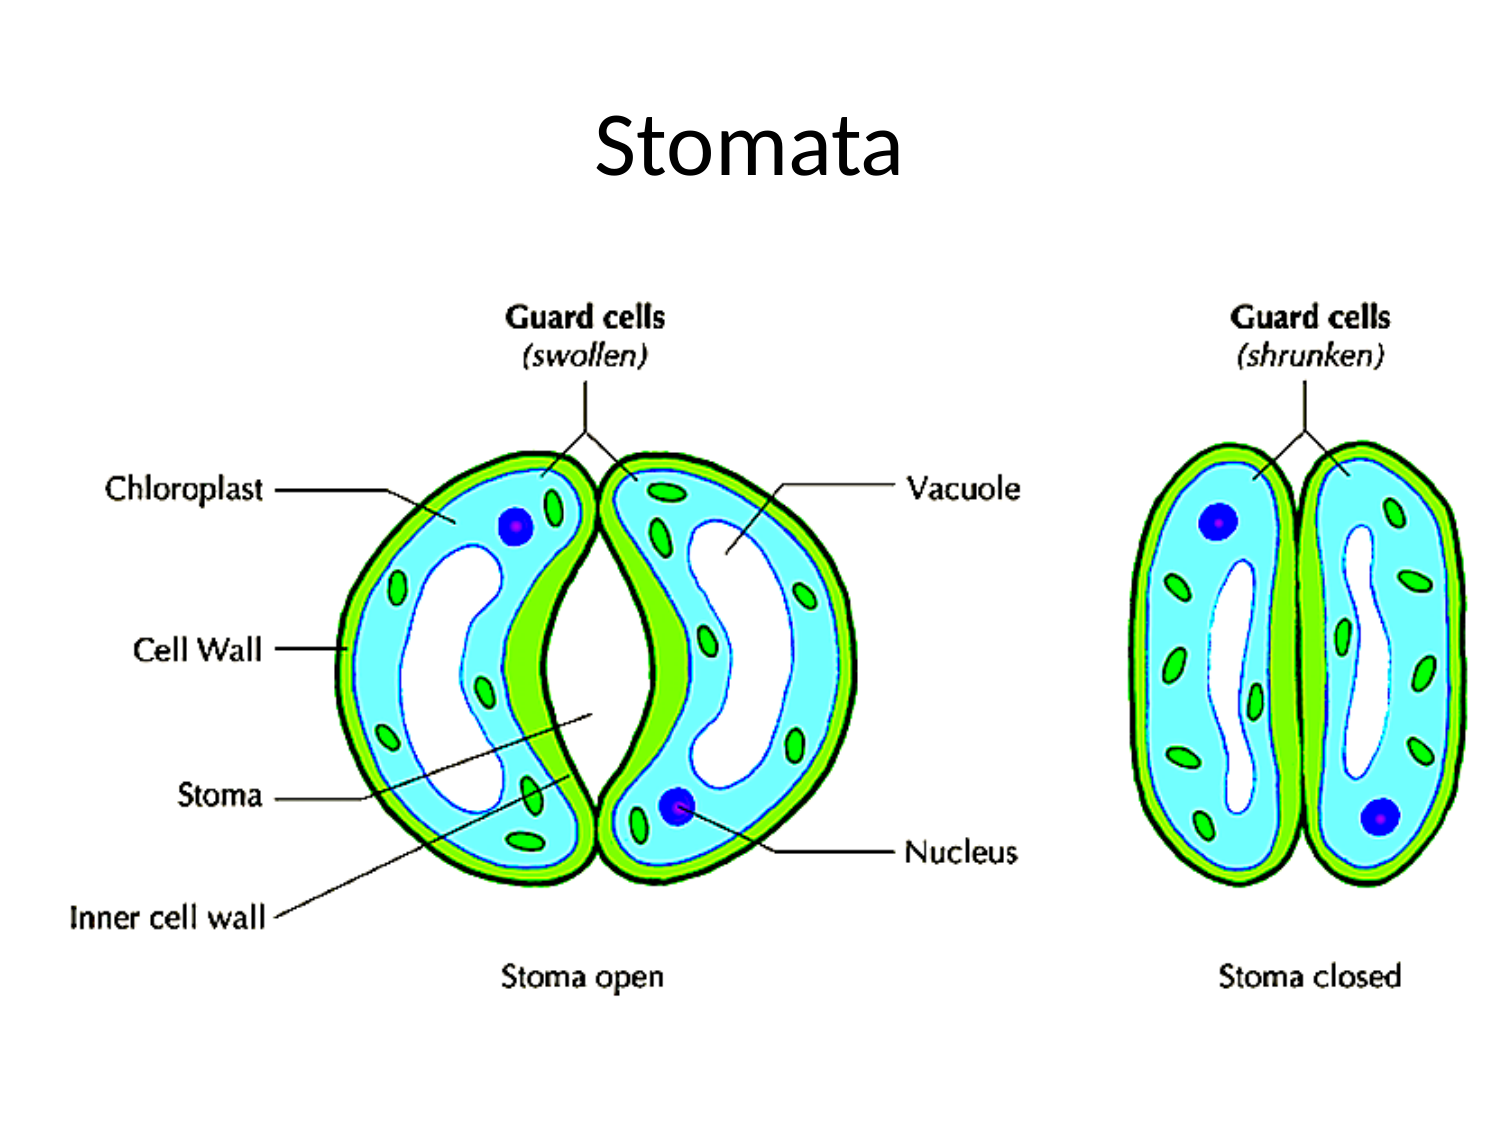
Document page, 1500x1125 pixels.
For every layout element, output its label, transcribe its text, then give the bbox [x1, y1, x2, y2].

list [12, 212, 1500, 1051]
title Stomata [75, 45, 1425, 210]
